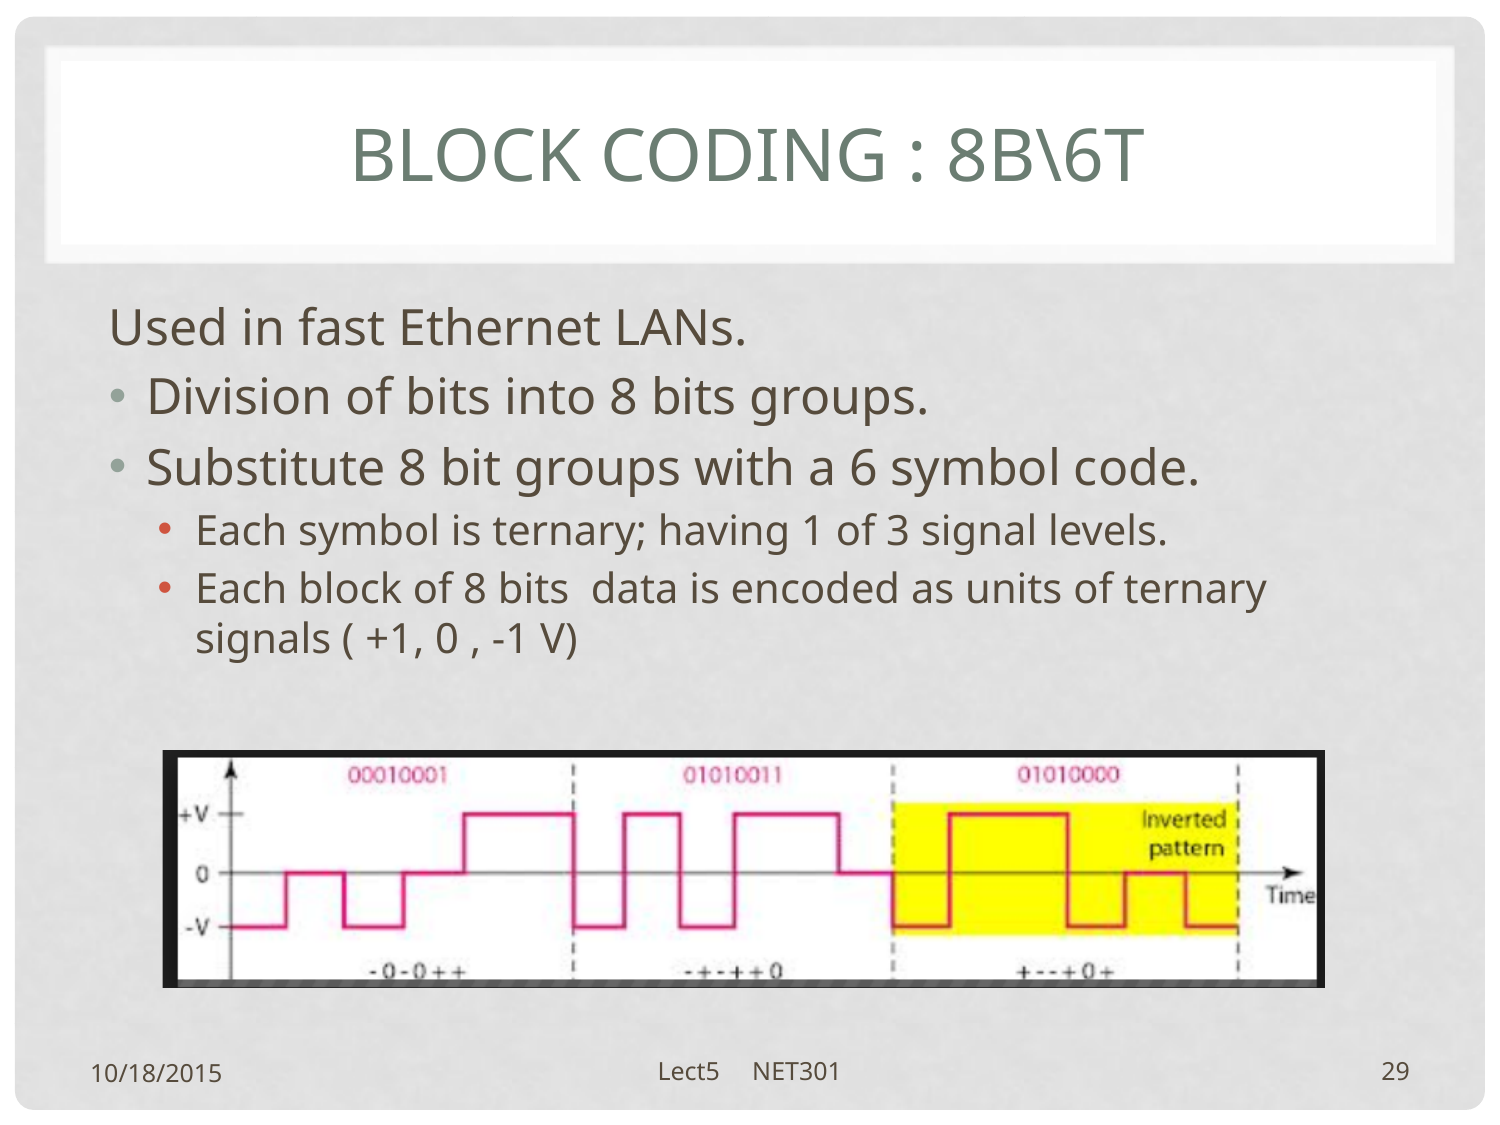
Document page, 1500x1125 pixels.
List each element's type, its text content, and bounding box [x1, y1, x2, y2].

footer Lect5 NET301 [512, 1042, 988, 1103]
picture [162, 749, 1326, 988]
slide_number 29 [1074, 1042, 1425, 1103]
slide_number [75, 1042, 425, 1103]
list Used in fast Ethernet LANs. Division of bits into 8 bits groups. Substitute 8 bit groups with a 6 symbol code. Each symbol is ternary; having 1 of 3 signal levels. Each block of 8 bits data is encoded as units of ternary signals ( +1, 0 , -1 V) [75, 287, 1425, 1005]
title Block coding : 8B\6T [69, 66, 1425, 238]
